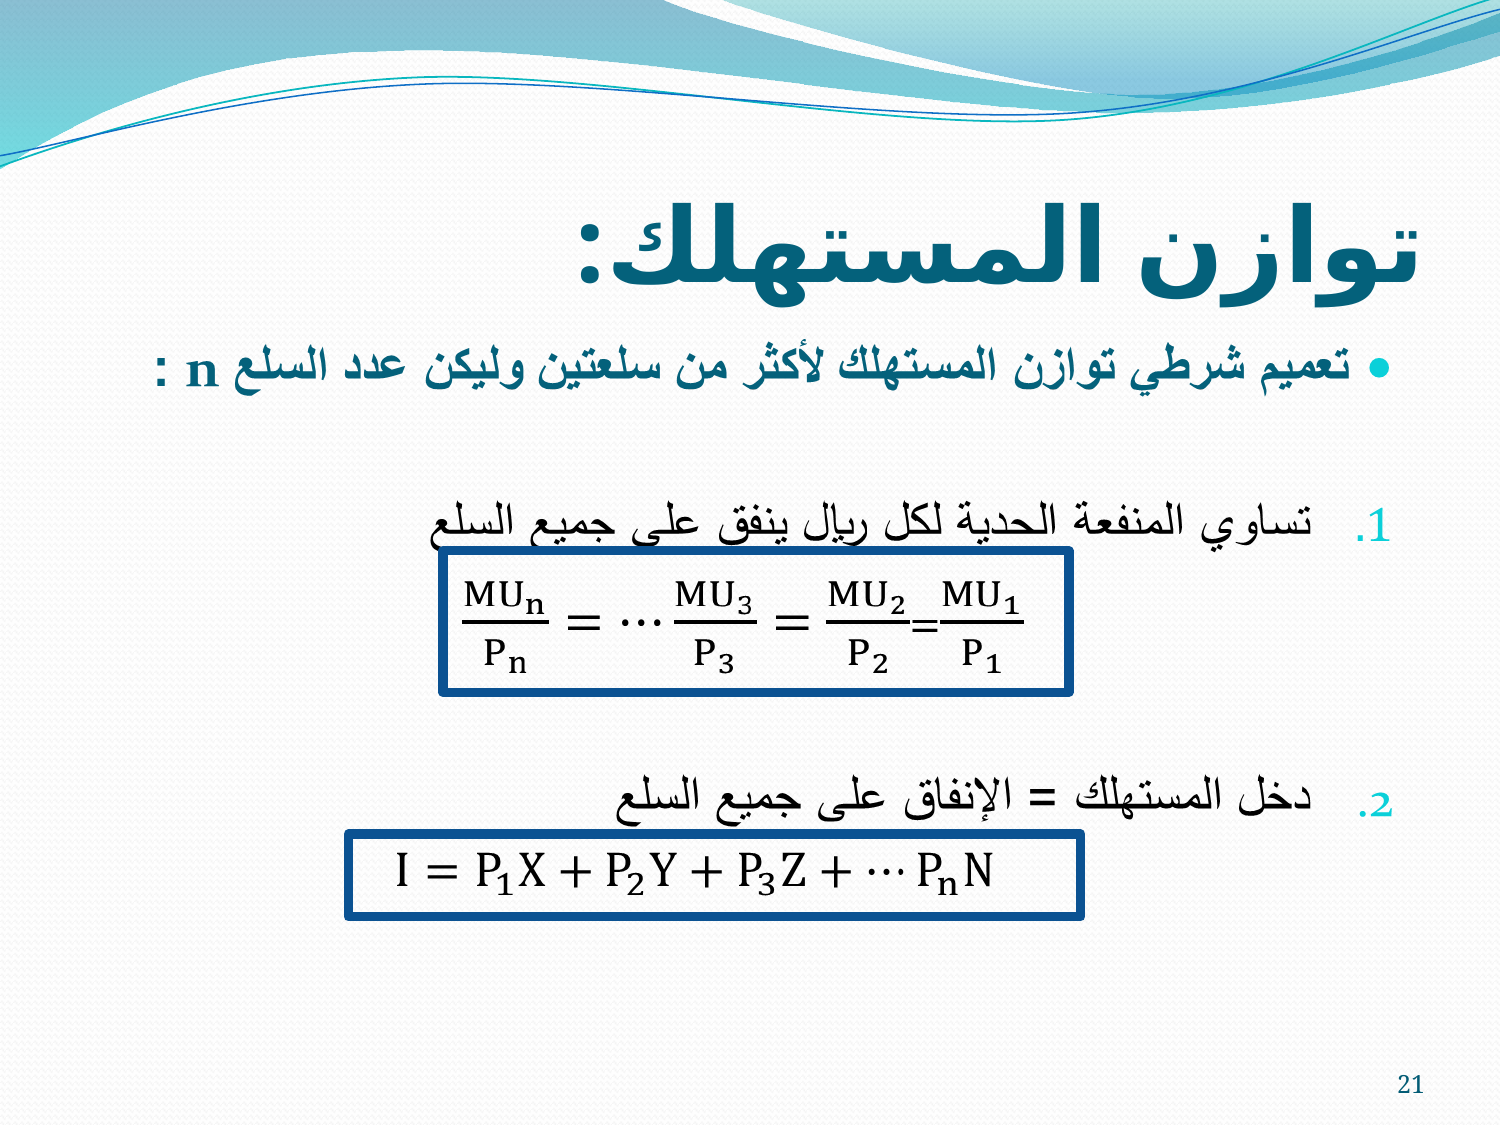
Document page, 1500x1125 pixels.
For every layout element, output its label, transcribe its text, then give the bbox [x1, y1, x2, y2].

title توازن المستهلك: [75, 115, 1425, 303]
text_box [346, 832, 1083, 919]
list [75, 317, 1425, 1038]
slide_number 21 [1299, 1042, 1425, 1103]
text_box [441, 549, 1071, 694]
